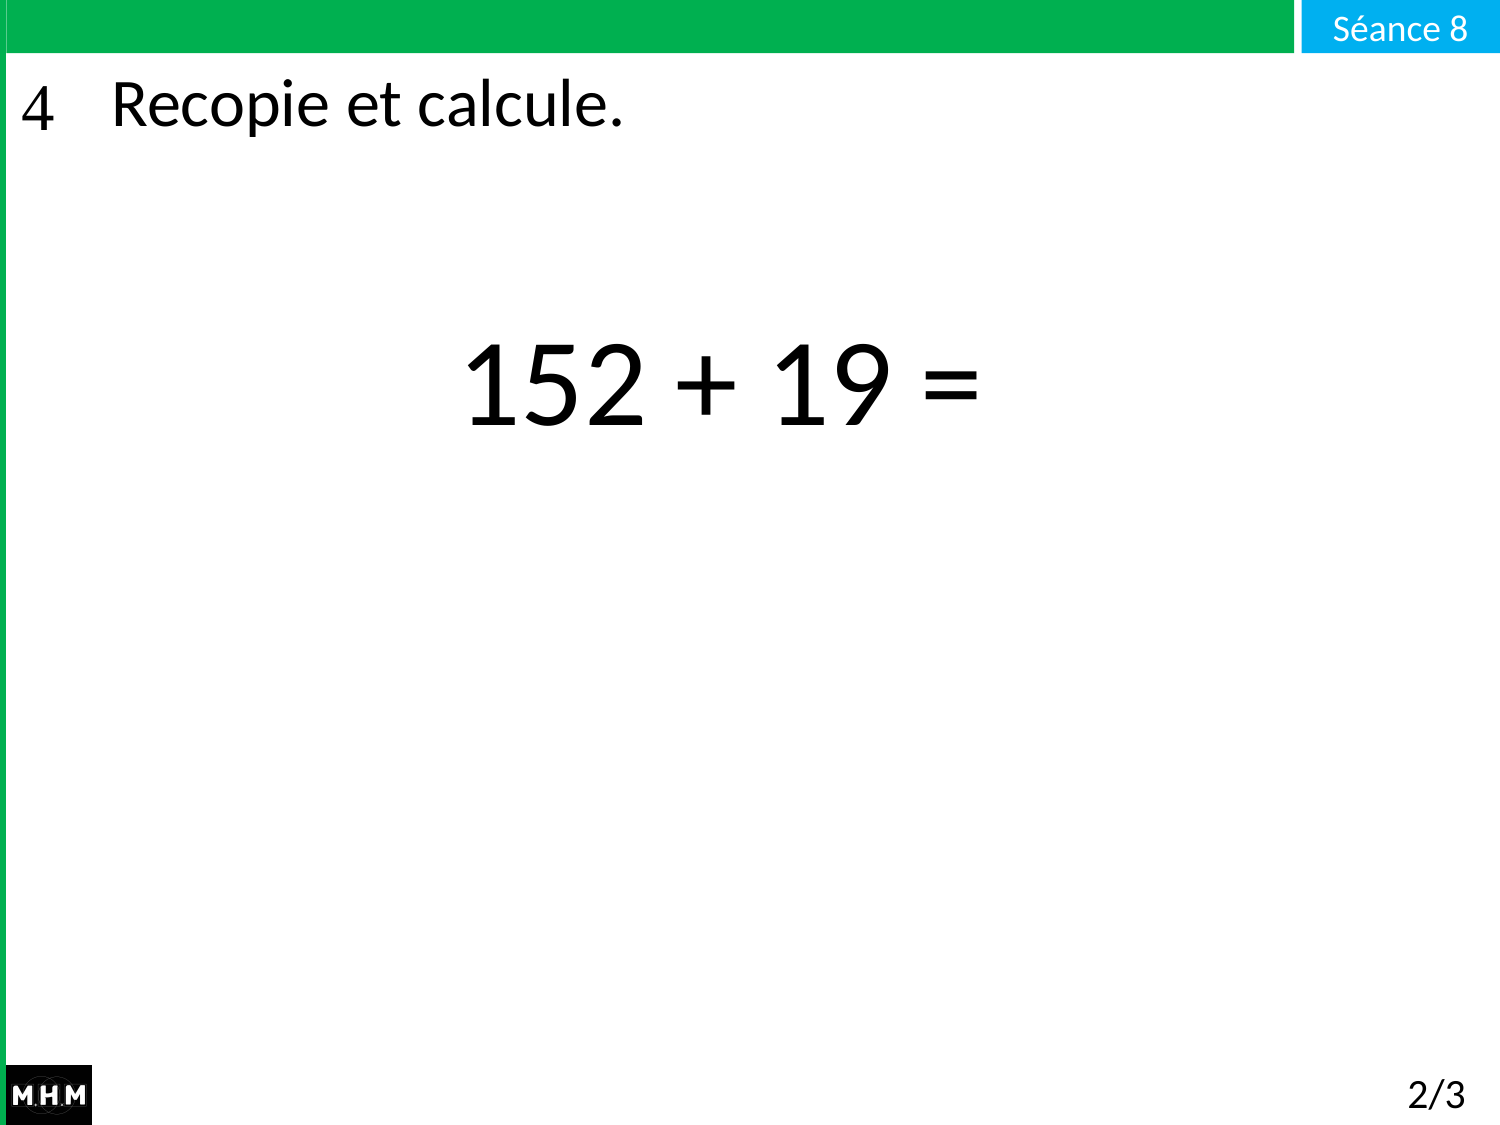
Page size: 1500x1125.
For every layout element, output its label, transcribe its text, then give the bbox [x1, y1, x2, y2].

title Recopie et calcule. [96, 60, 1391, 150]
list 2/3 [1373, 1064, 1500, 1125]
text_box 152 + 19 = [442, 292, 1243, 458]
picture [6, 1065, 92, 1125]
